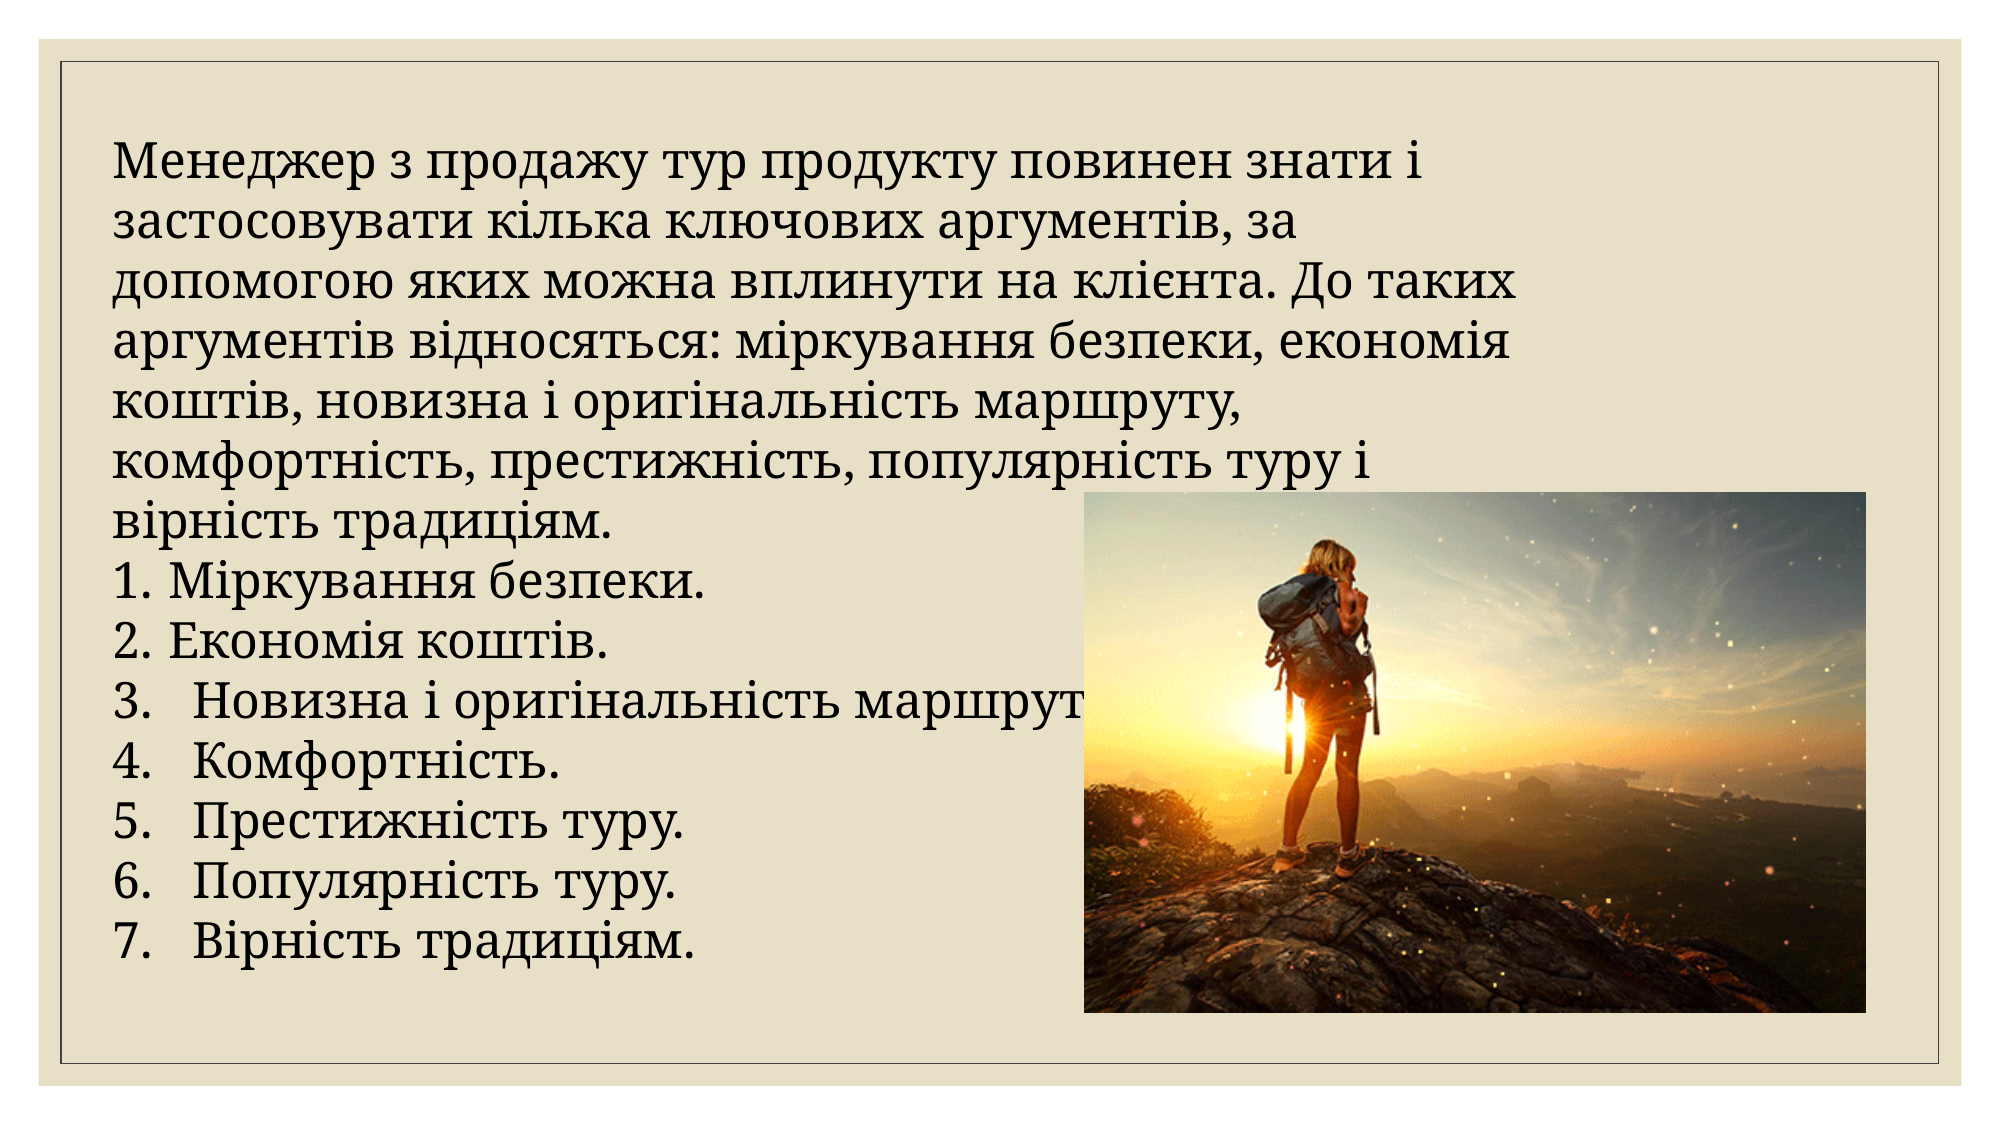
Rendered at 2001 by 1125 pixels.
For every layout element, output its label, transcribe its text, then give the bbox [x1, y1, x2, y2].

text_box Менеджер з продажу тур продукту повинен знати і застосовувати кілька ключових аргументів, за допомогою яких можна вплинути на клієнта. До таких аргументів відносяться: міркування безпеки, економія коштів, новизна і оригінальність маршруту, комфортність, престижність, популярність туру і вірність традиціям. Міркування безпеки. Економія коштів. 3. Новизна і оригінальність маршруту. 4. Комфортність. 5. Престижність туру. 6. Популярність туру. 7. Вірність традиціям. [97, 121, 1534, 977]
picture [1084, 492, 1866, 1013]
